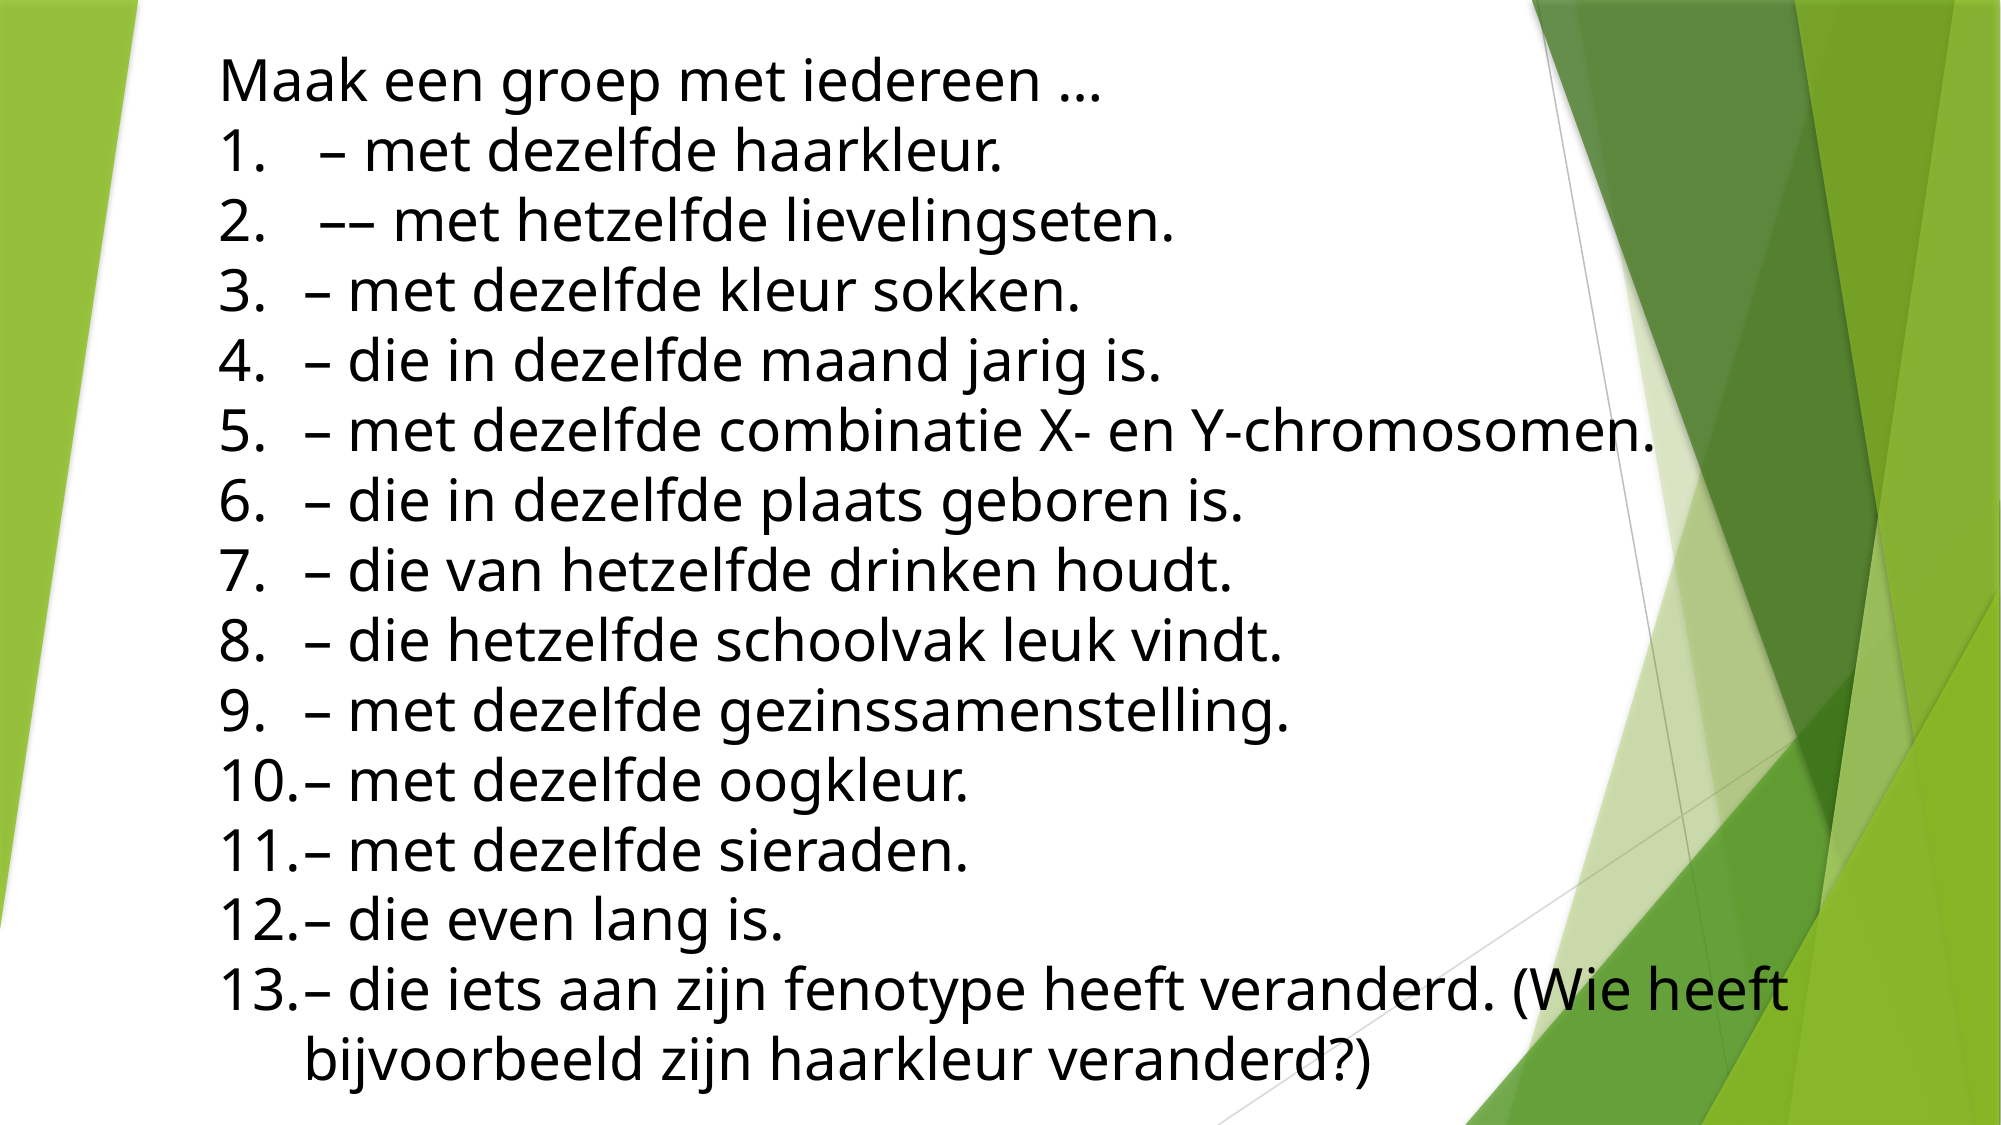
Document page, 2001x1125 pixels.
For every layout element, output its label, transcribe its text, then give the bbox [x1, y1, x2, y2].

text_box Maak een groep met iedereen … – met dezelfde haarkleur. –– met hetzelfde lievelingseten. – met dezelfde kleur sokken. – die in dezelfde maand jarig is. – met dezelfde combinatie X- en Y-chromosomen. – die in dezelfde plaats geboren is. – die van hetzelfde drinken houdt. – die hetzelfde schoolvak leuk vindt. – met dezelfde gezinssamenstelling. – met dezelfde oogkleur. – met dezelfde sieraden. – die even lang is. – die iets aan zijn fenotype heeft veranderd. (Wie heeft bijvoorbeeld zijn haarkleur veranderd?) [204, 35, 1859, 1100]
